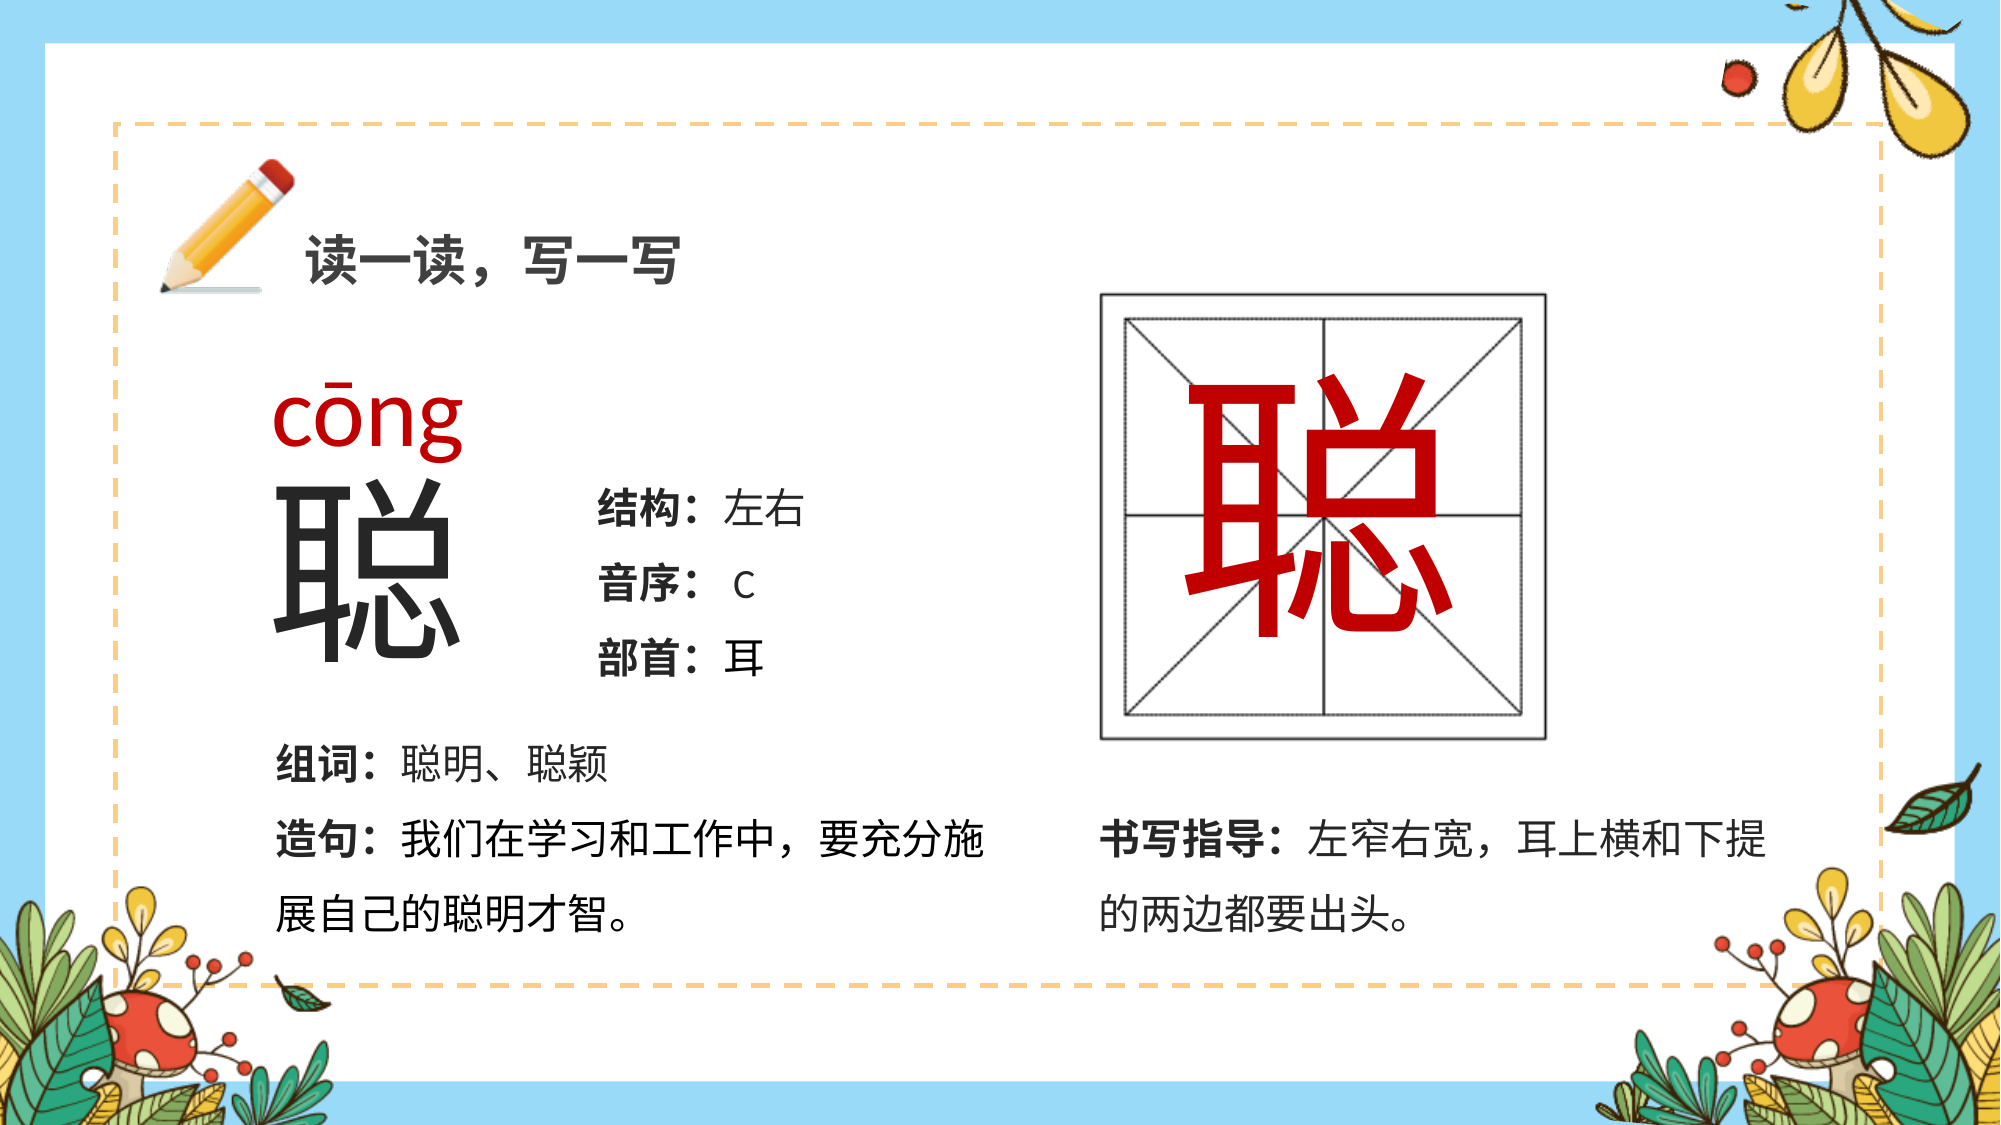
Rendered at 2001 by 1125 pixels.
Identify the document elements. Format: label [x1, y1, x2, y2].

picture [1050, 236, 1595, 781]
text_box [136, 136, 822, 316]
text_box [0, 0, 2000, 1125]
